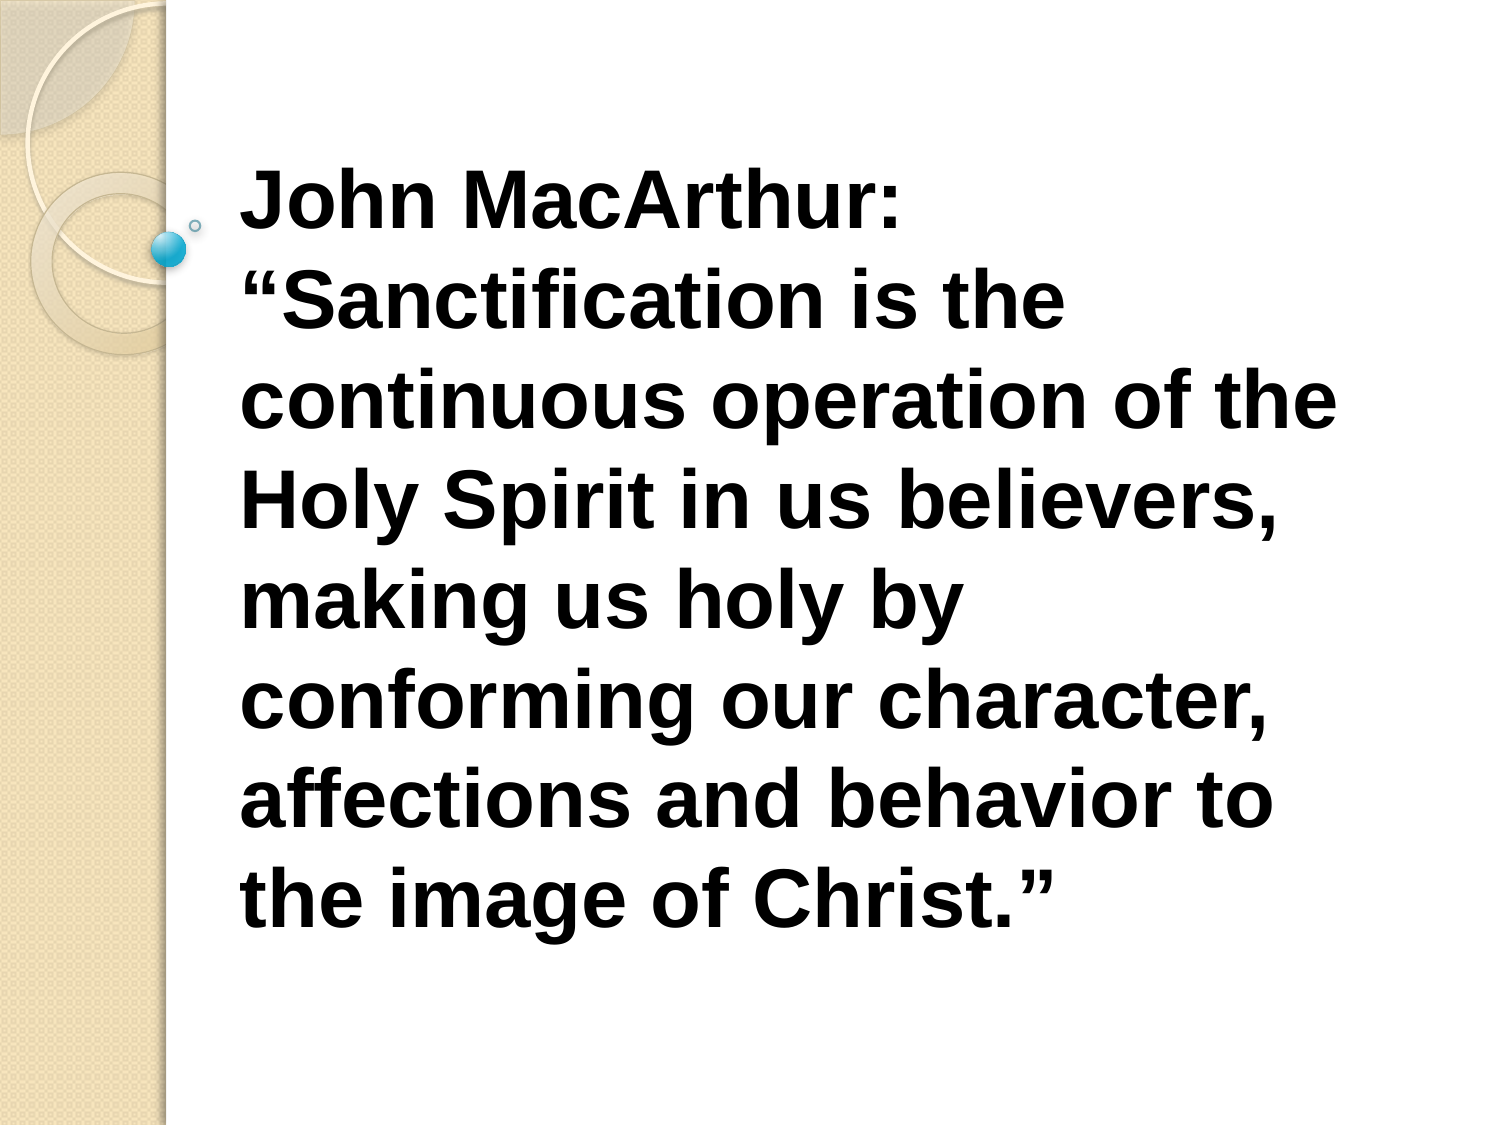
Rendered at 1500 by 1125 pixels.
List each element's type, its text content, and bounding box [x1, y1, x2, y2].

text_box John MacArthur: “Sanctification is the continuous operation of the Holy Spirit in us believers, making us holy by conforming our character, affections and behavior to the image of Christ.” [225, 137, 1388, 952]
